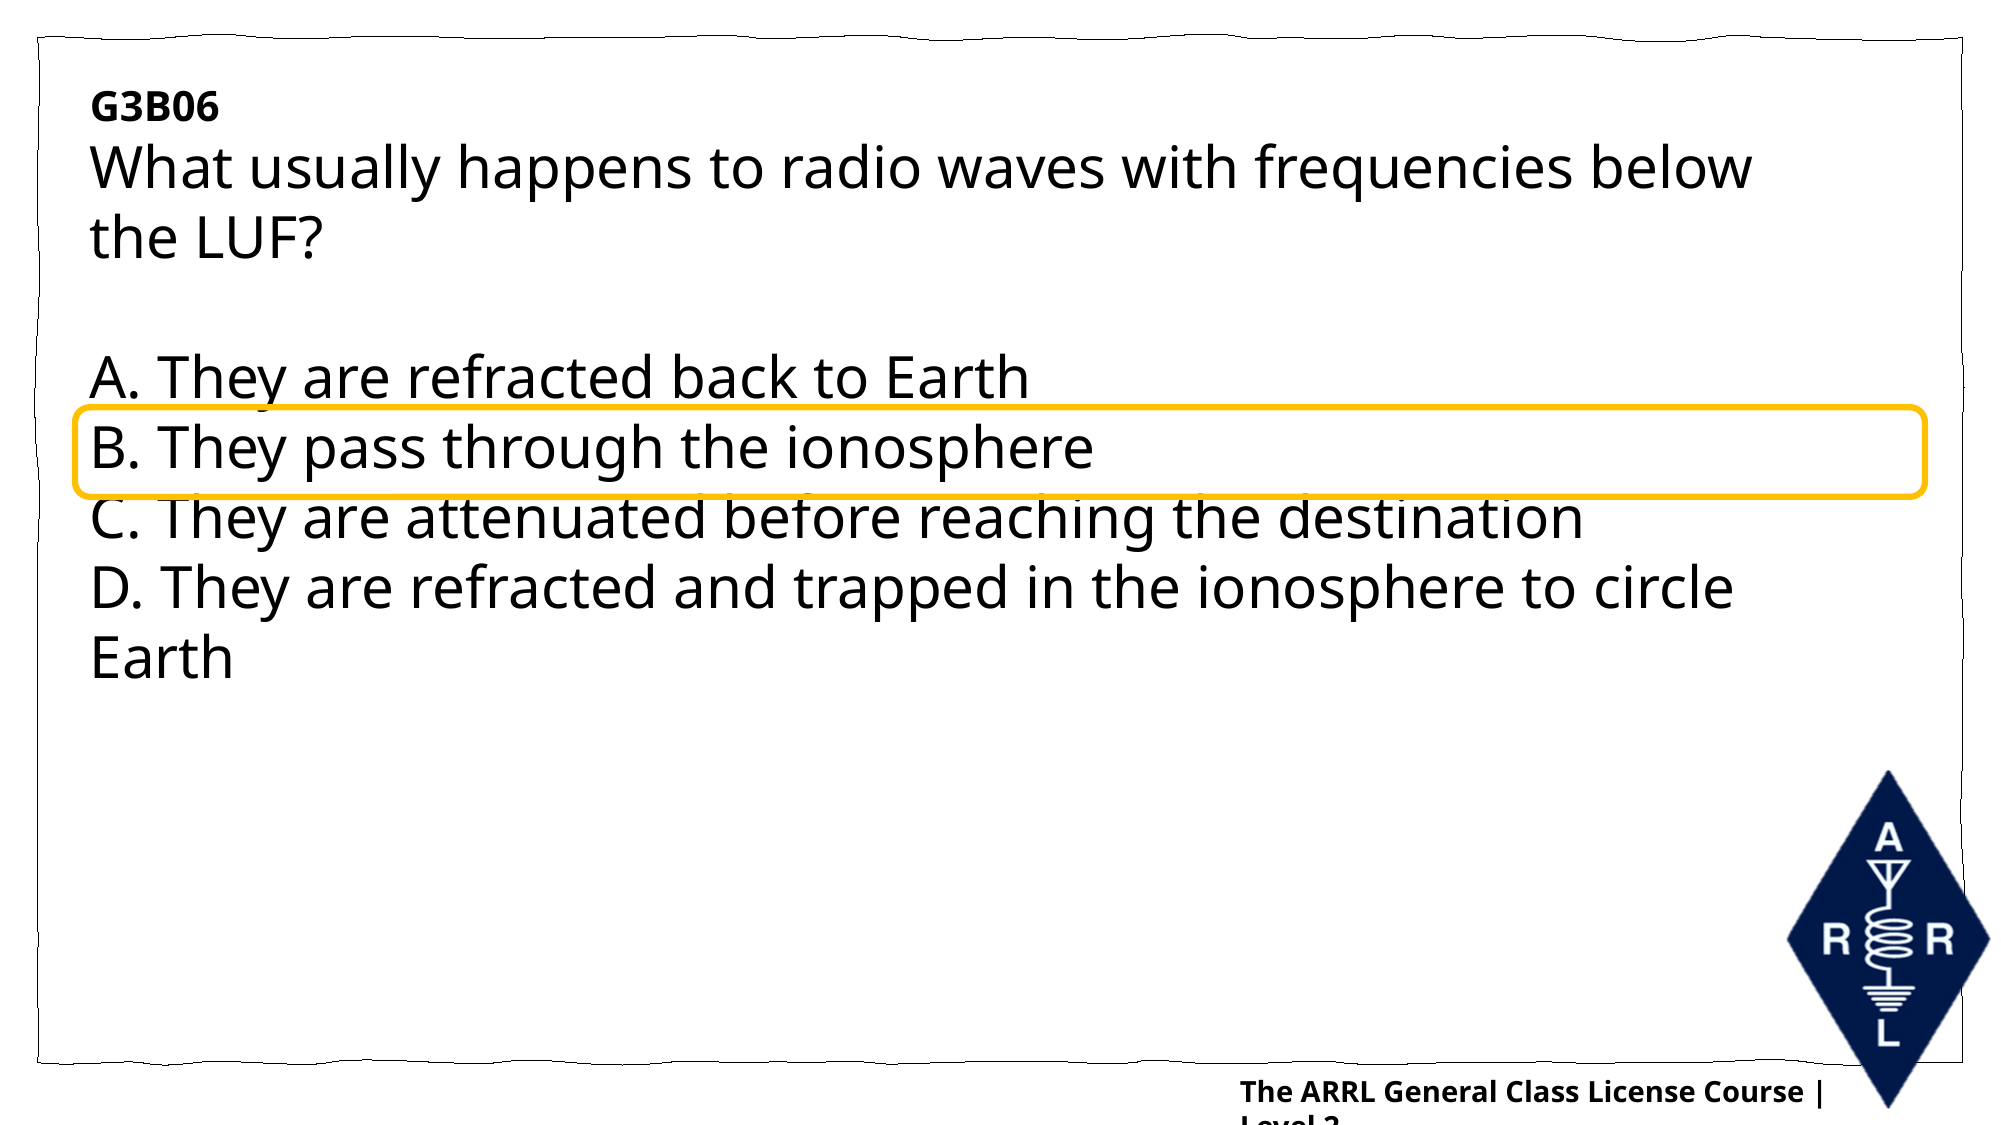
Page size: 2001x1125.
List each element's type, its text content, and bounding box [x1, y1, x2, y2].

text_box [73, 406, 1927, 498]
picture [1773, 752, 1999, 1125]
text_box G3B06 What usually happens to radio waves with frequencies below the LUF? A. They are refracted back to Earth B. They pass through the ionosphere C. They are attenuated before reaching the destination D. They are refracted and trapped in the ionosphere to circle Earth [75, 72, 1850, 414]
text_box G3B06 What usually happens to radio waves with frequencies below the LUF? A. They are refracted back to Earth B. They pass through the ionosphere C. They are attenuated before reaching the destination D. They are refracted and trapped in the ionosphere to circle Earth [75, 490, 1850, 698]
